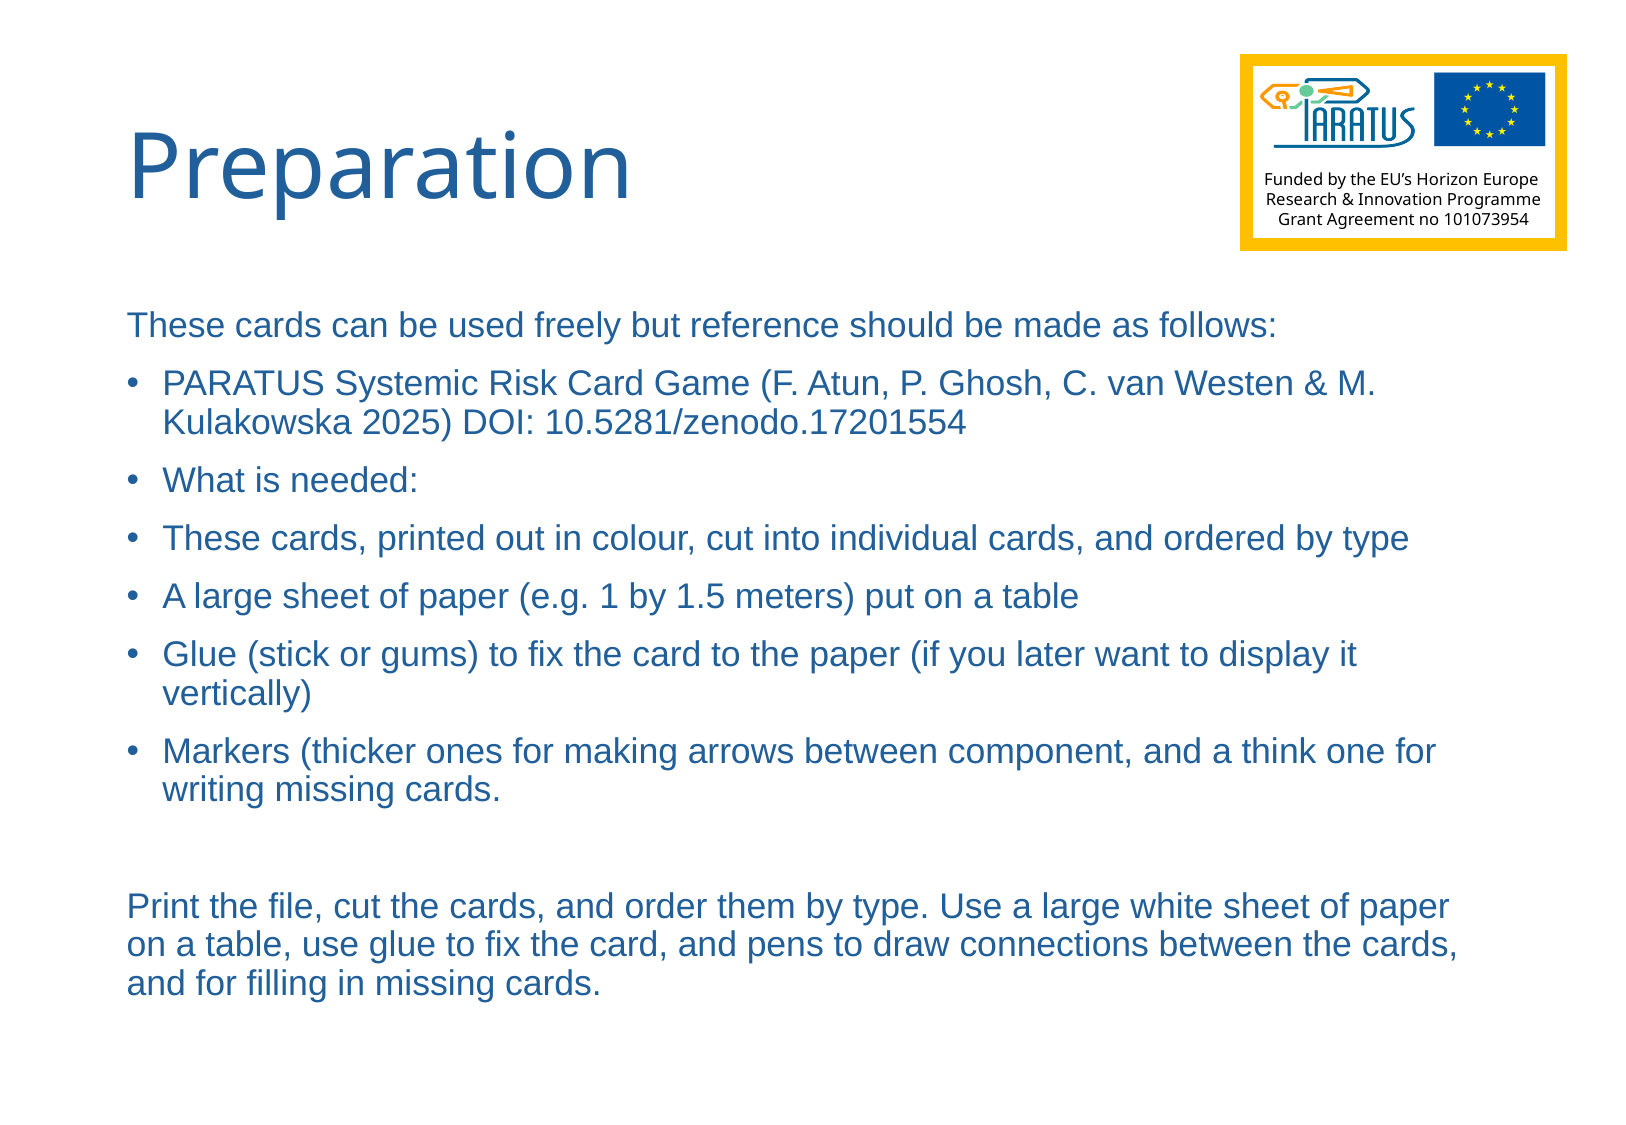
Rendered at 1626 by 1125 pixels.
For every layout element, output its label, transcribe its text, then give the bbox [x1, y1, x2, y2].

list These cards can be used freely but reference should be made as follows: PARATUS Systemic Risk Card Game (F. Atun, P. Ghosh, C. van Westen & M. Kulakowska 2025) DOI: 10.5281/zenodo.17201554 What is needed: These cards, printed out in colour, cut into individual cards, and ordered by type A large sheet of paper (e.g. 1 by 1.5 meters) put on a table Glue (stick or gums) to fix the card to the paper (if you later want to display it vertically) Markers (thicker ones for making arrows between component, and a think one for writing missing cards. Print the file, cut the cards, and order them by type. Use a large white sheet of paper on a table, use glue to fix the card, and pens to draw connections between the cards, and for filling in missing cards. [111, 299, 1514, 1014]
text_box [1246, 59, 1562, 246]
title Preparation [111, 59, 1514, 278]
